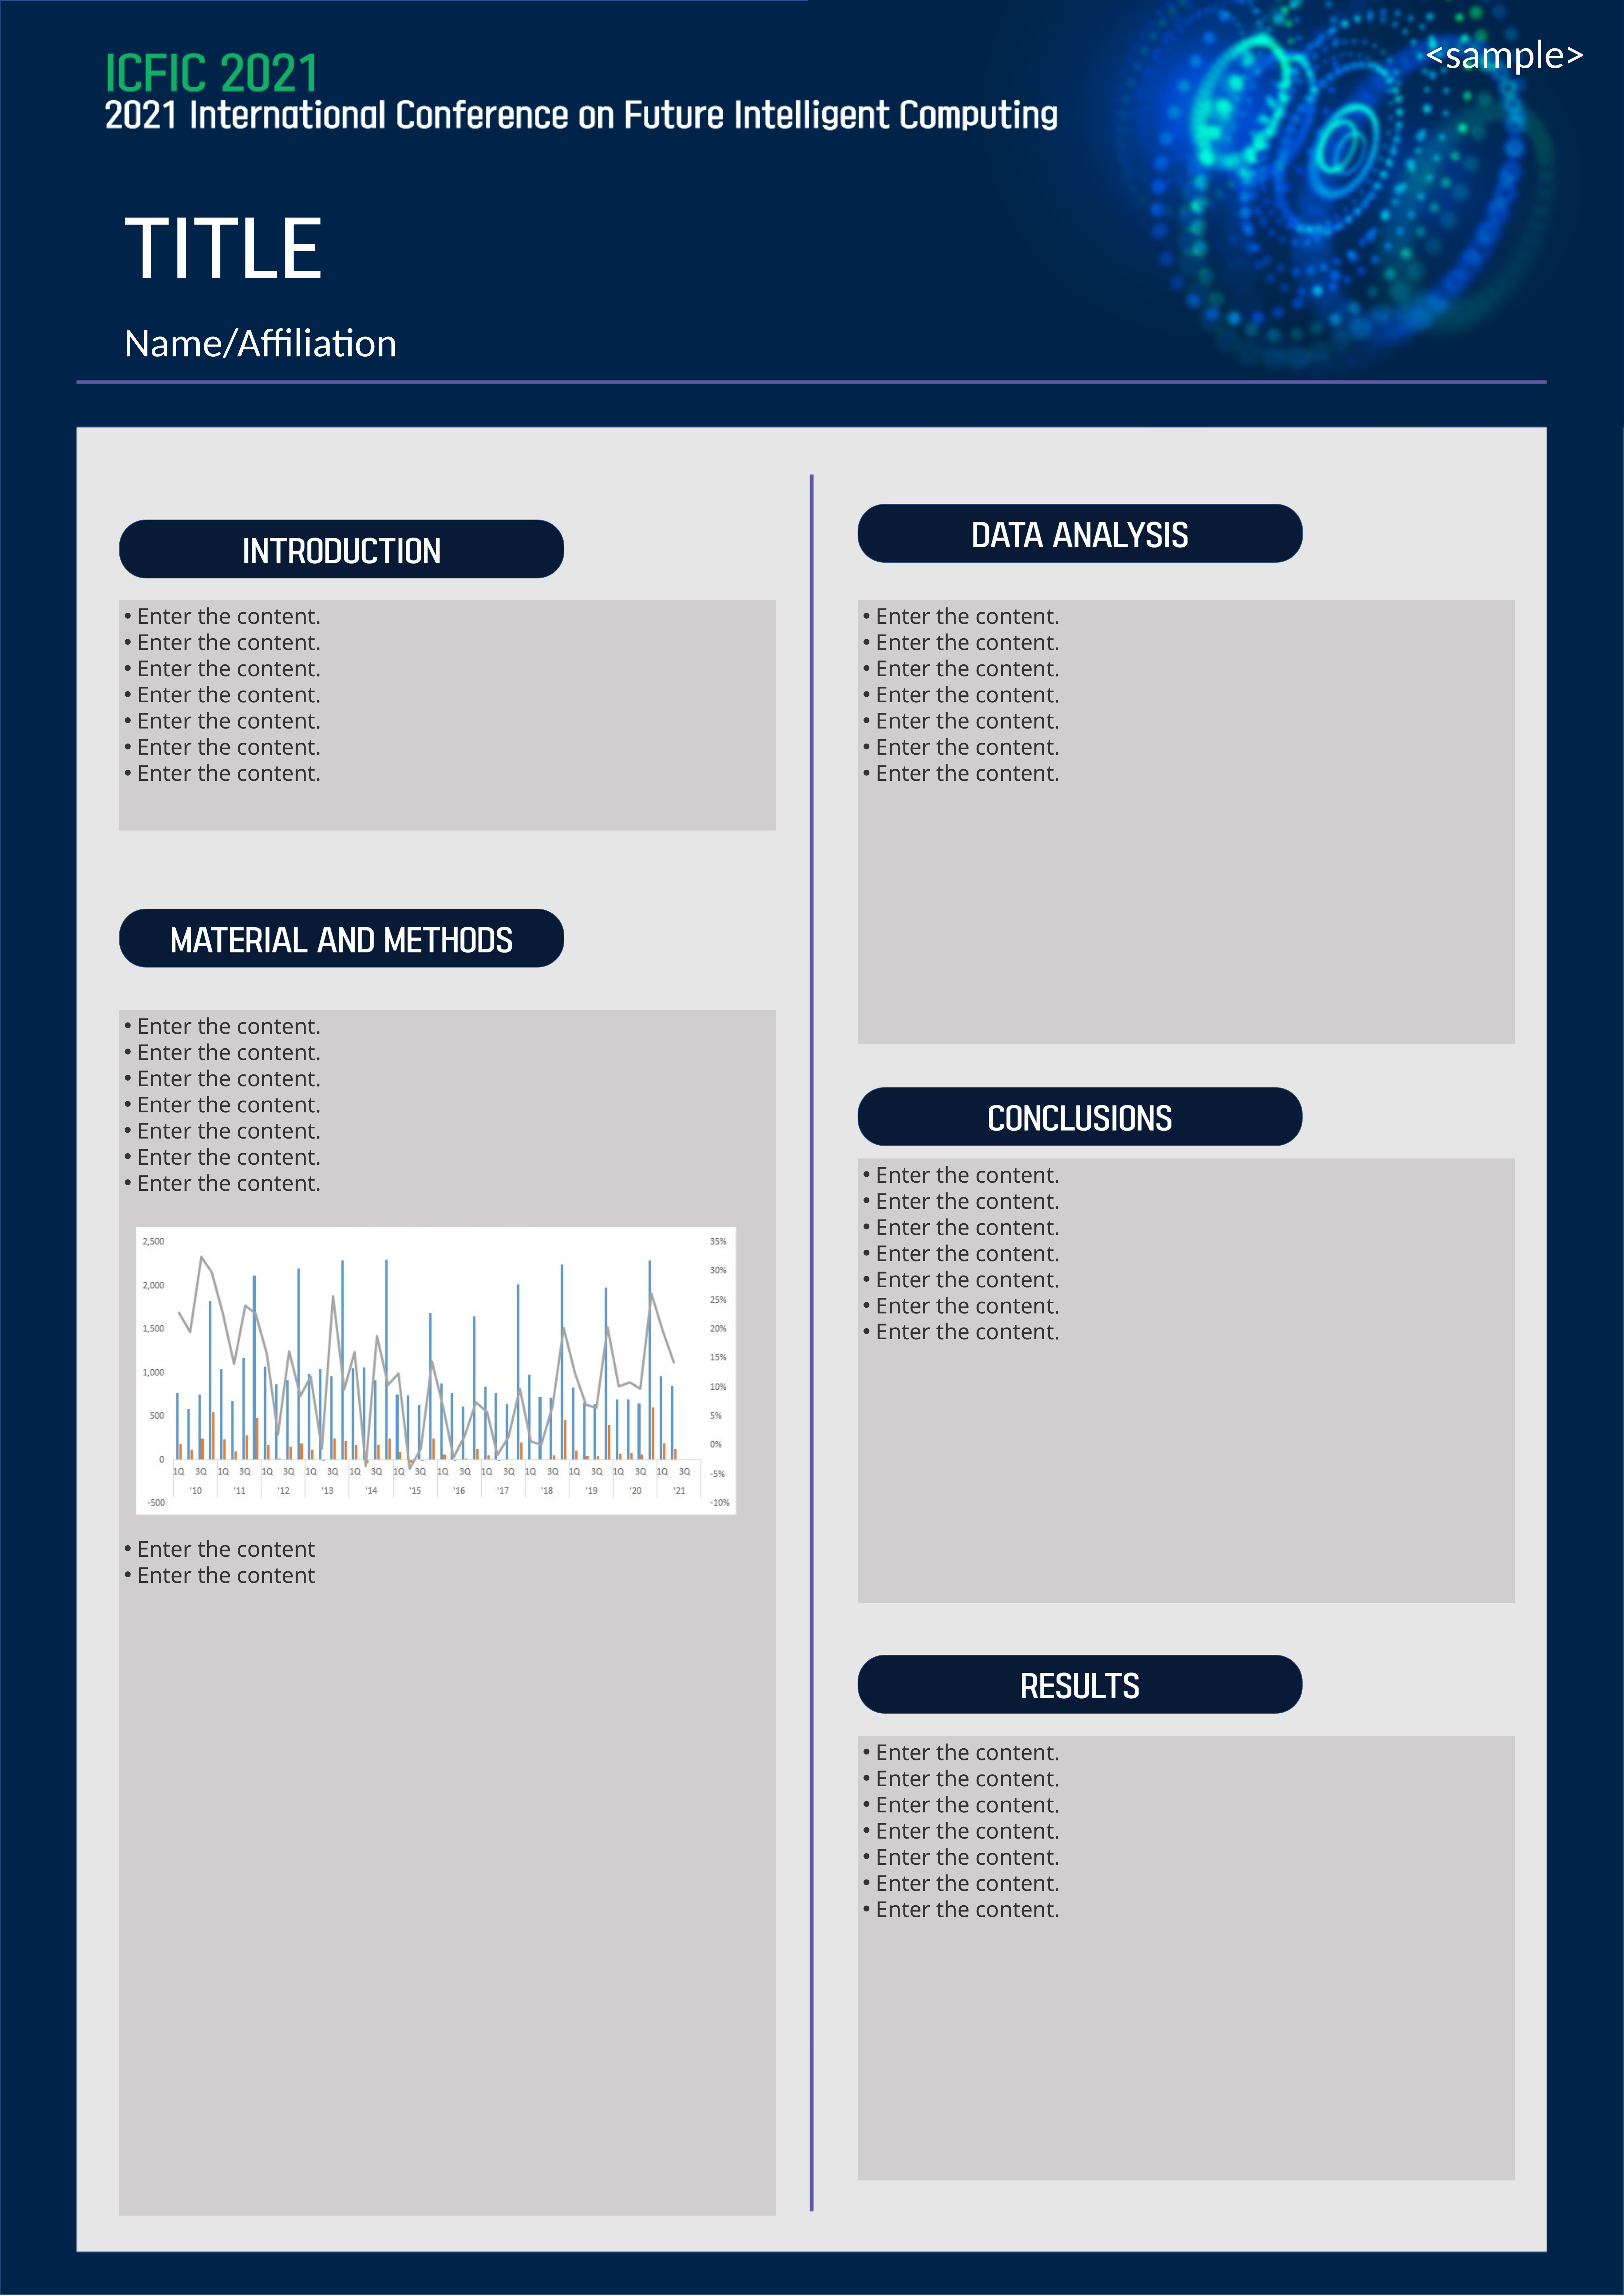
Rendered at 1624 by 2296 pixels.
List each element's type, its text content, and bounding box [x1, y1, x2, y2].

text_box Enter the content. Enter the content. Enter the content. Enter the content. Enter the content. Enter the content. Enter the content. [858, 1158, 1515, 1603]
picture [1279, 6, 1289, 16]
text_box Enter the content. Enter the content. Enter the content. Enter the content. Enter the content. Enter the content. Enter the content. Enter the content Enter the content [119, 1009, 777, 2216]
text_box Enter the content. Enter the content. Enter the content. Enter the content. Enter the content. Enter the content. Enter the content. [858, 1736, 1515, 2181]
text_box TITLE [119, 181, 444, 300]
picture [1284, 20, 1292, 27]
text_box Enter the content. Enter the content. Enter the content. Enter the content. Enter the content. Enter the content. Enter the content. [119, 600, 777, 831]
picture [1504, 85, 1511, 91]
picture [1290, 1, 1299, 7]
text_box Enter the content. Enter the content. Enter the content. Enter the content. Enter the content. Enter the content. Enter the content. [858, 600, 1515, 1045]
picture [0, 0, 1624, 2295]
text_box Name/Affiliation [119, 313, 1212, 368]
text_box <sample> [1420, 25, 1624, 79]
